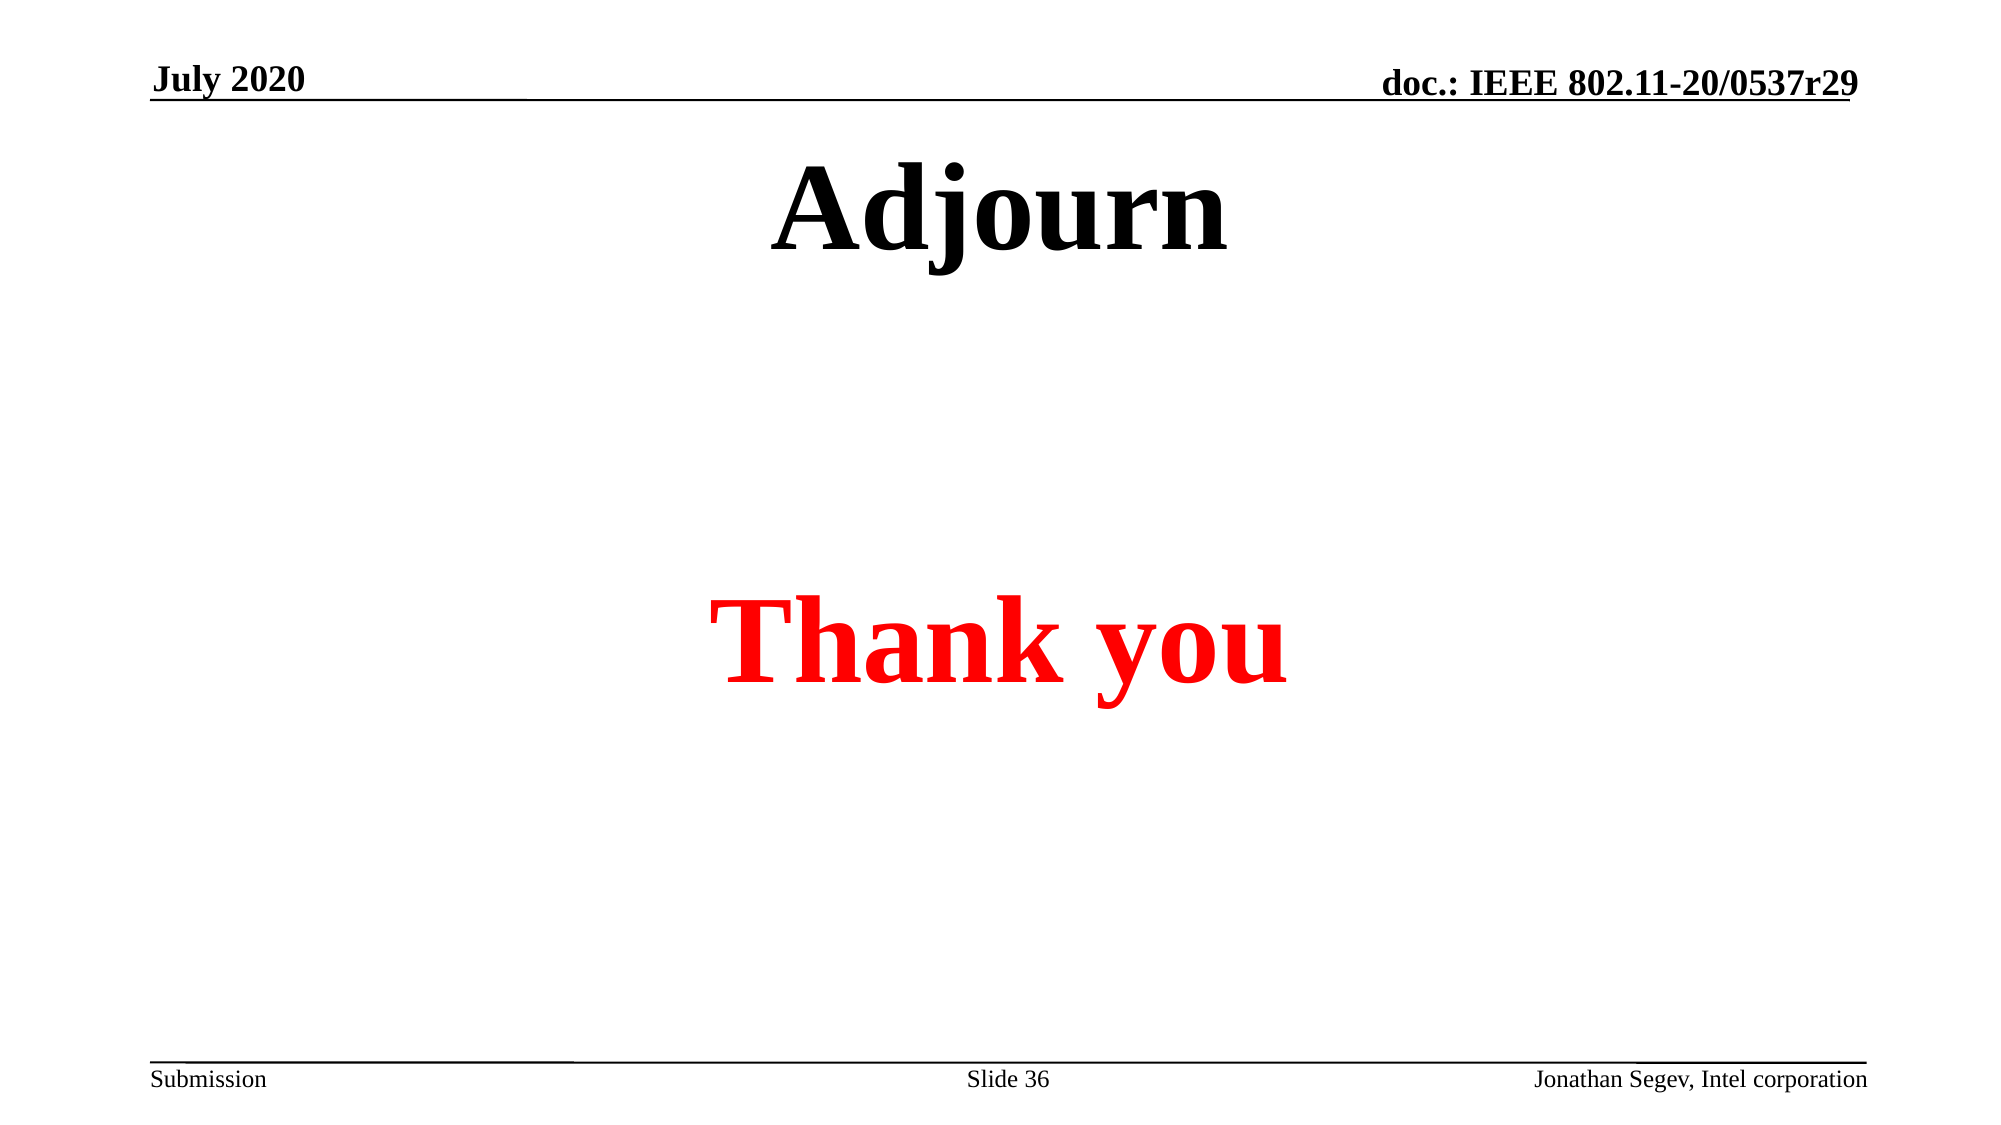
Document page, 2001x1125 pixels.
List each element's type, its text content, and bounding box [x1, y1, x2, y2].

slide_number Slide 36 [950, 1061, 1067, 1123]
list Thank you [149, 324, 1850, 1000]
title Adjourn [149, 112, 1850, 288]
footer Jonathan Segev, Intel corporation [1171, 1061, 1869, 1093]
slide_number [152, 54, 563, 100]
